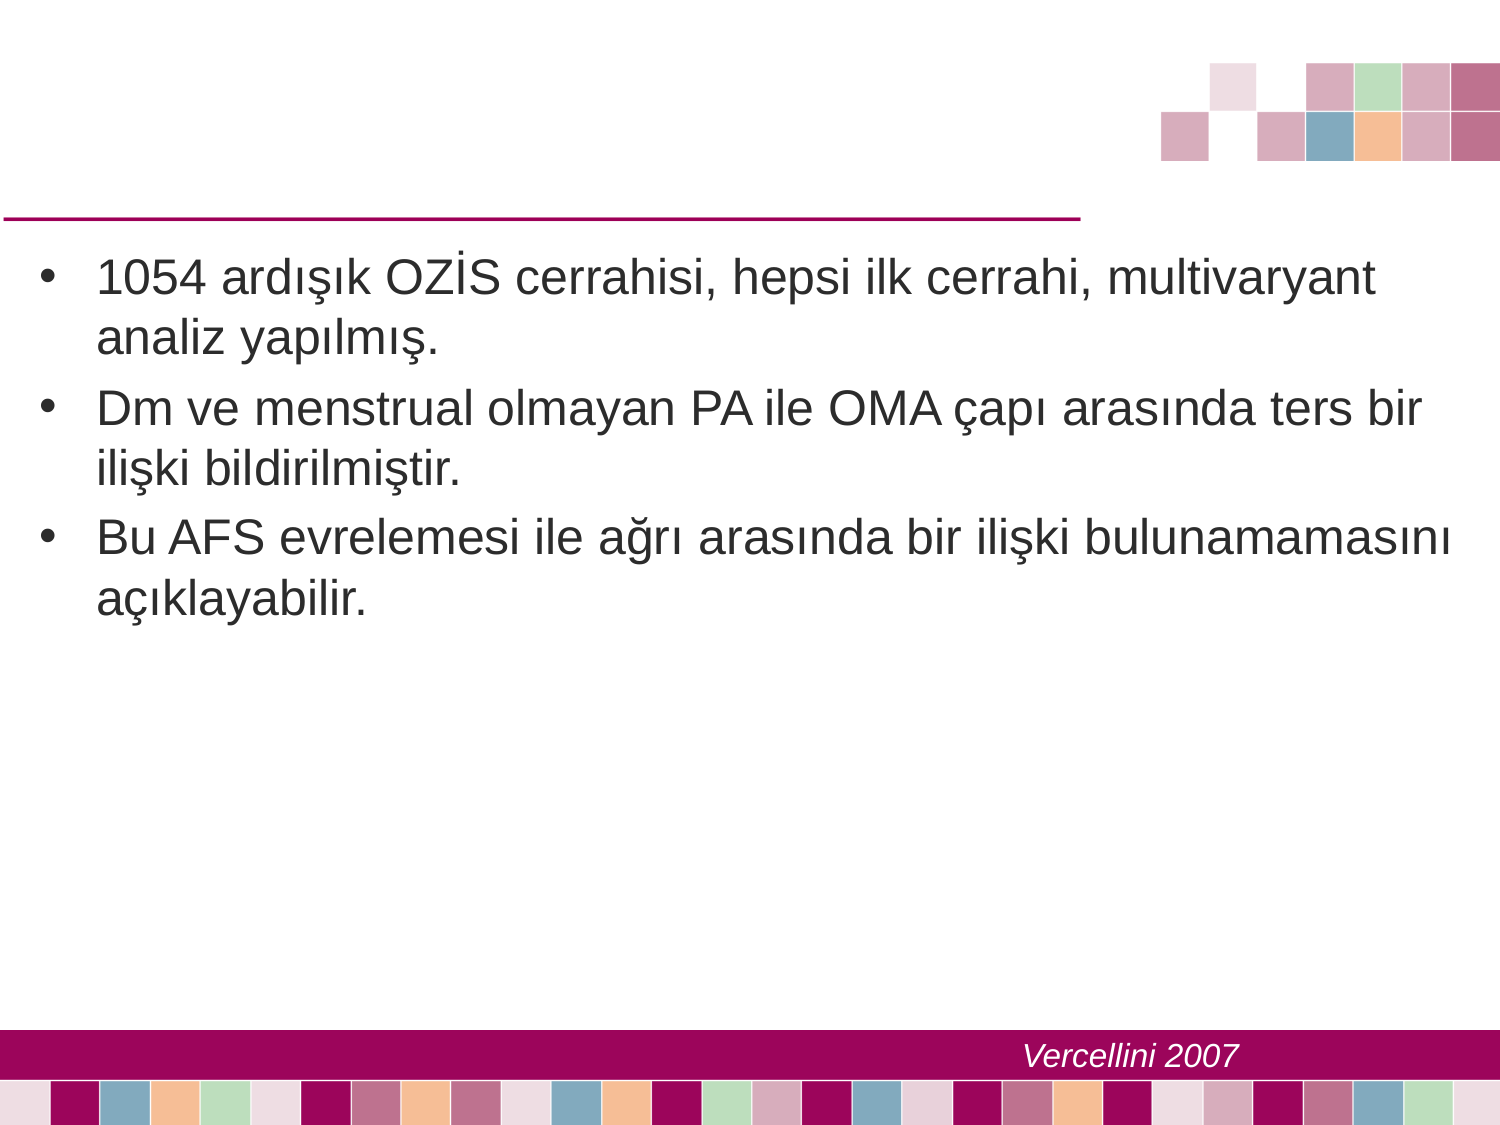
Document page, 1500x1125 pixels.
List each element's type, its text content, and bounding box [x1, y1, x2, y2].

list 1054 ardışık OZİS cerrahisi, hepsi ilk cerrahi, multivaryant analiz yapılmış. Dm ve menstrual olmayan PA ile OMA çapı arasında ters bir ilişki bildirilmiştir. Bu AFS evrelemesi ile ağrı arasında bir ilişki bulunamamasını açıklayabilir. [24, 237, 1476, 1013]
picture [0, 1030, 1500, 1125]
text_box Vercellini 2007 [1007, 1026, 1255, 1082]
picture [0, 212, 1088, 227]
picture [1149, 62, 1500, 161]
